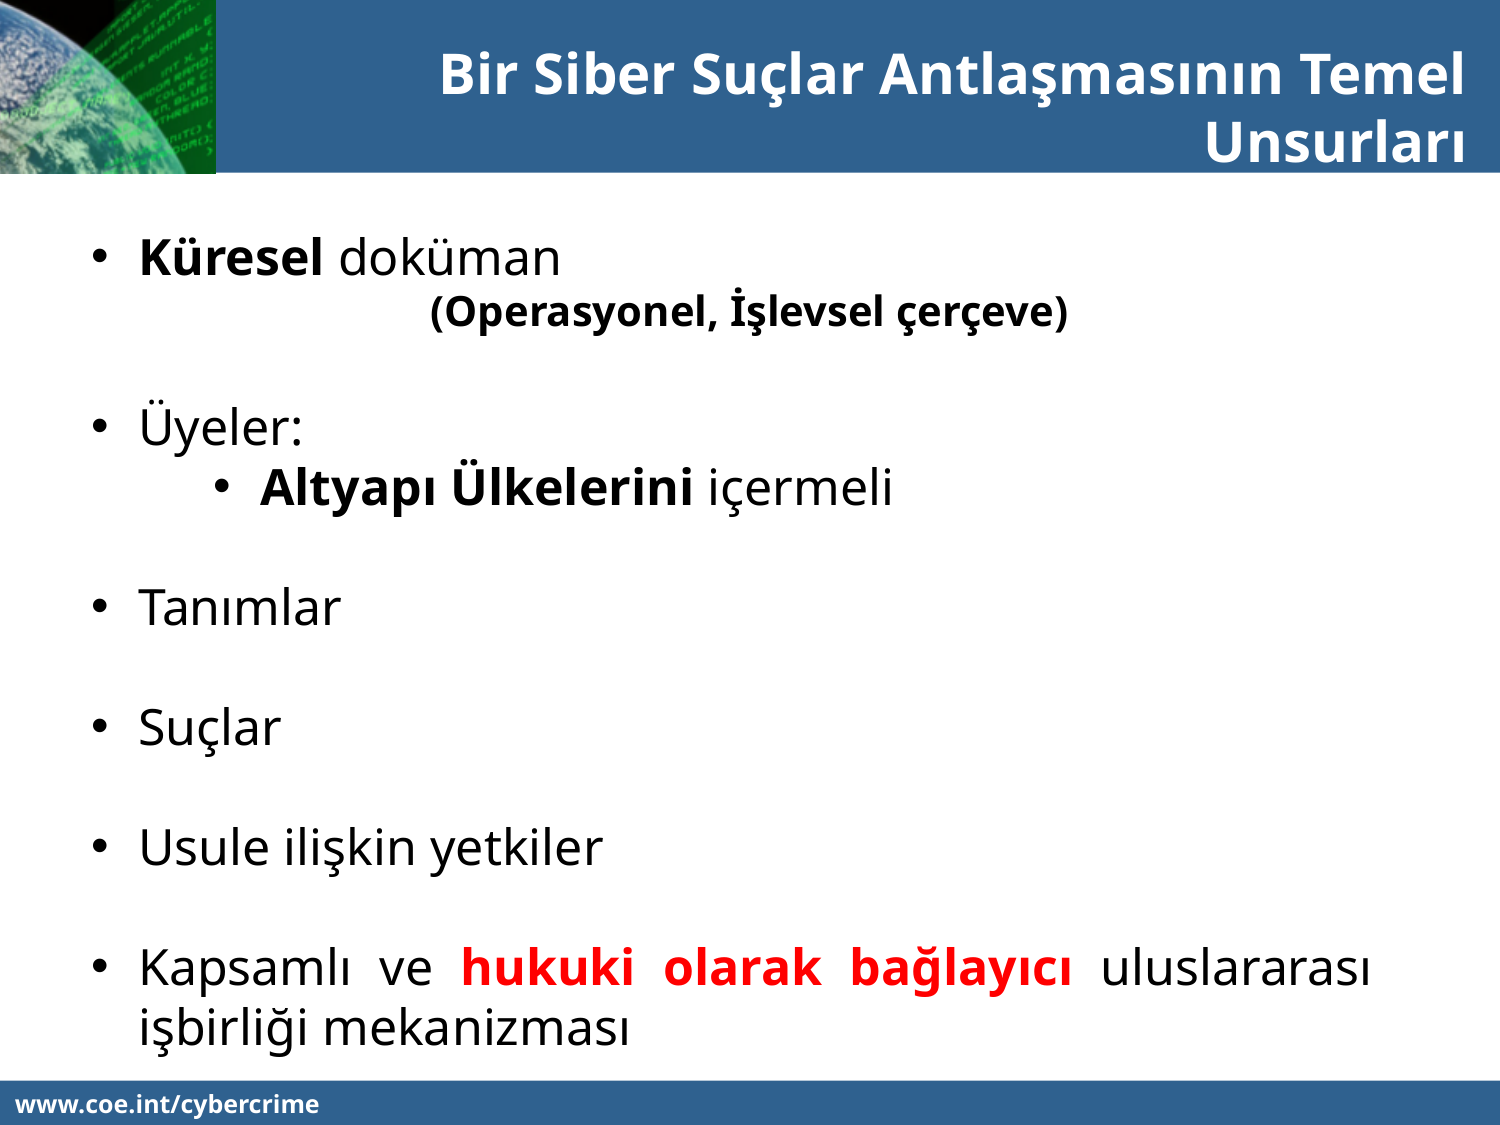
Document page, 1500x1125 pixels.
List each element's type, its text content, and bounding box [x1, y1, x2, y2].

text_box [220, 0, 1500, 175]
text_box Küresel doküman (Operasyonel, İşlevsel çerçeve) Üyeler: Altyapı Ülkelerini içermeli Tanımlar Suçlar Usule ilişkin yetkiler Kapsamlı ve hukuki olarak bağlayıcı uluslararası işbirliği mekanizması [76, 217, 1388, 1063]
picture [0, 0, 216, 174]
text_box Bir Siber Suçlar Antlaşmasının Temel Unsurları [230, 31, 1483, 181]
text_box www.coe.int/cybercrime [0, 1079, 1500, 1125]
